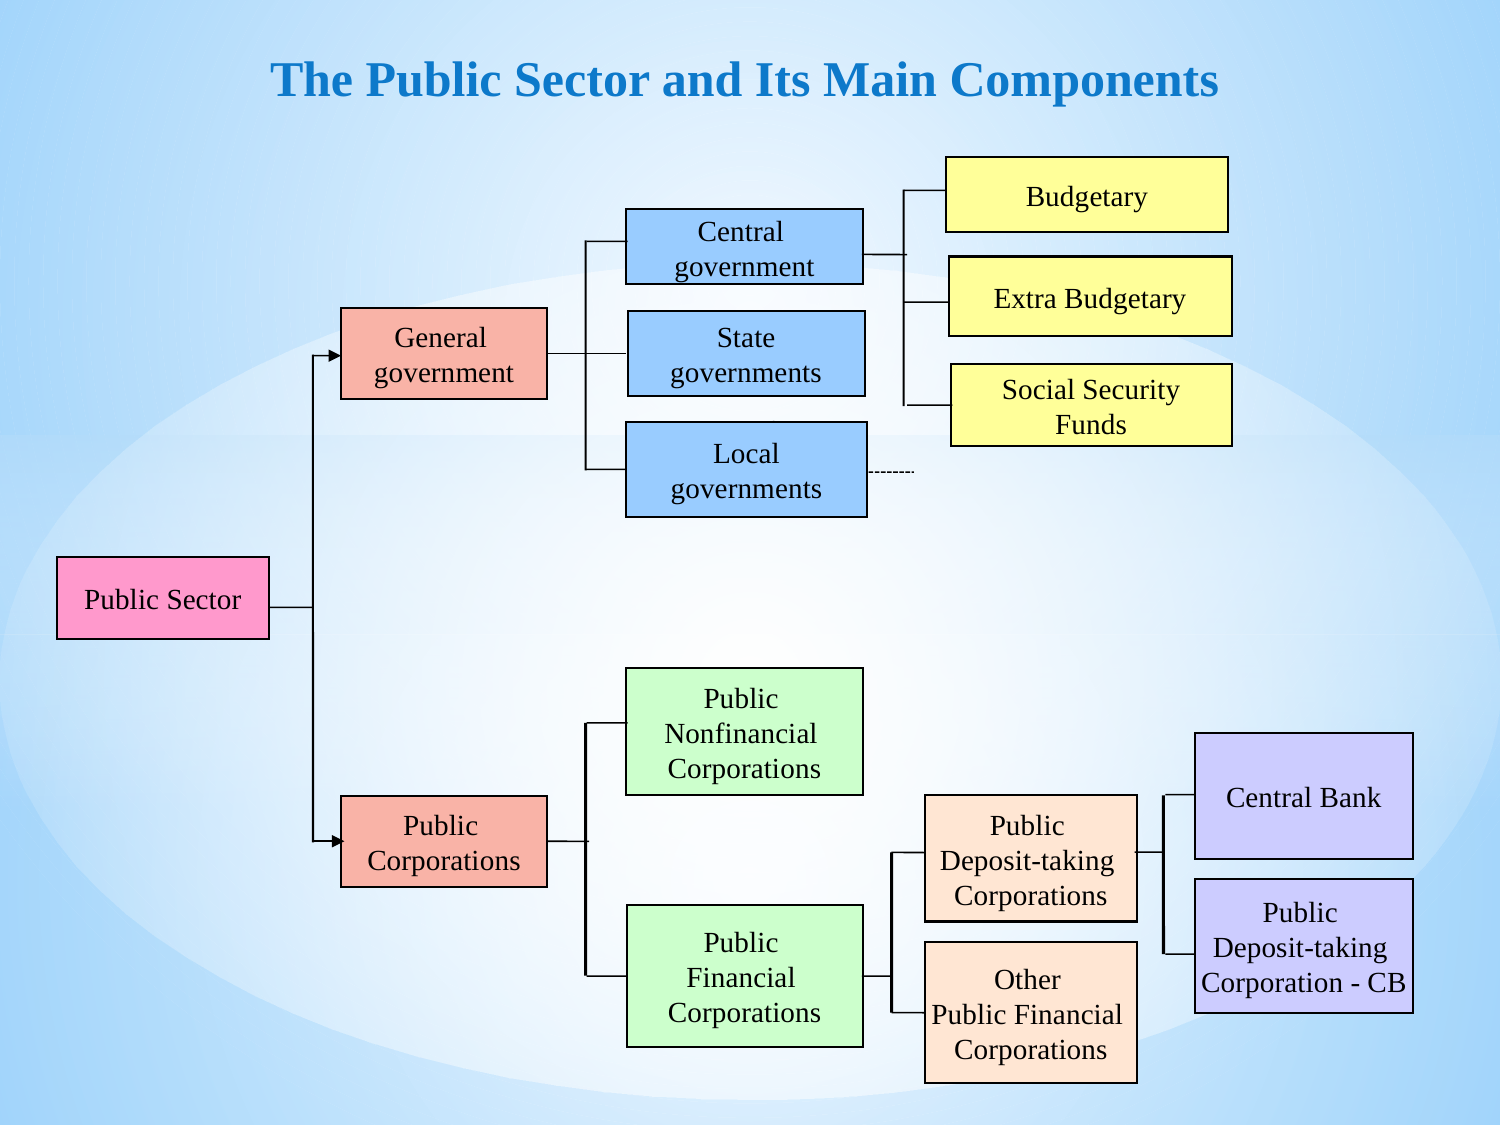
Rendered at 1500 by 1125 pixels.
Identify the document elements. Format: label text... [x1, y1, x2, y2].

text_box Social Security Funds [950, 363, 1232, 447]
text_box Budgetary [946, 156, 1228, 233]
text_box [312, 835, 345, 848]
text_box Central government [626, 209, 864, 285]
text_box Public Corporations [341, 795, 548, 887]
text_box Public Sector [56, 556, 270, 640]
text_box Central Bank [1195, 732, 1413, 859]
text_box Public Deposit-taking Corporation - CB [1195, 878, 1413, 1013]
text_box General government [341, 308, 548, 399]
text_box Local governments [626, 422, 867, 517]
text_box Public Financial Corporations [626, 905, 863, 1047]
text_box Public Deposit-taking Corporations [924, 795, 1138, 922]
text_box Other Public Financial Corporations [924, 941, 1138, 1084]
text_box Public Nonfinancial Corporations [626, 668, 864, 796]
text_box Extra Budgetary [948, 256, 1232, 337]
text_box [313, 349, 341, 362]
text_box State governments [627, 310, 865, 397]
subtitle The Public Sector and Its Main Components [160, 39, 1330, 158]
